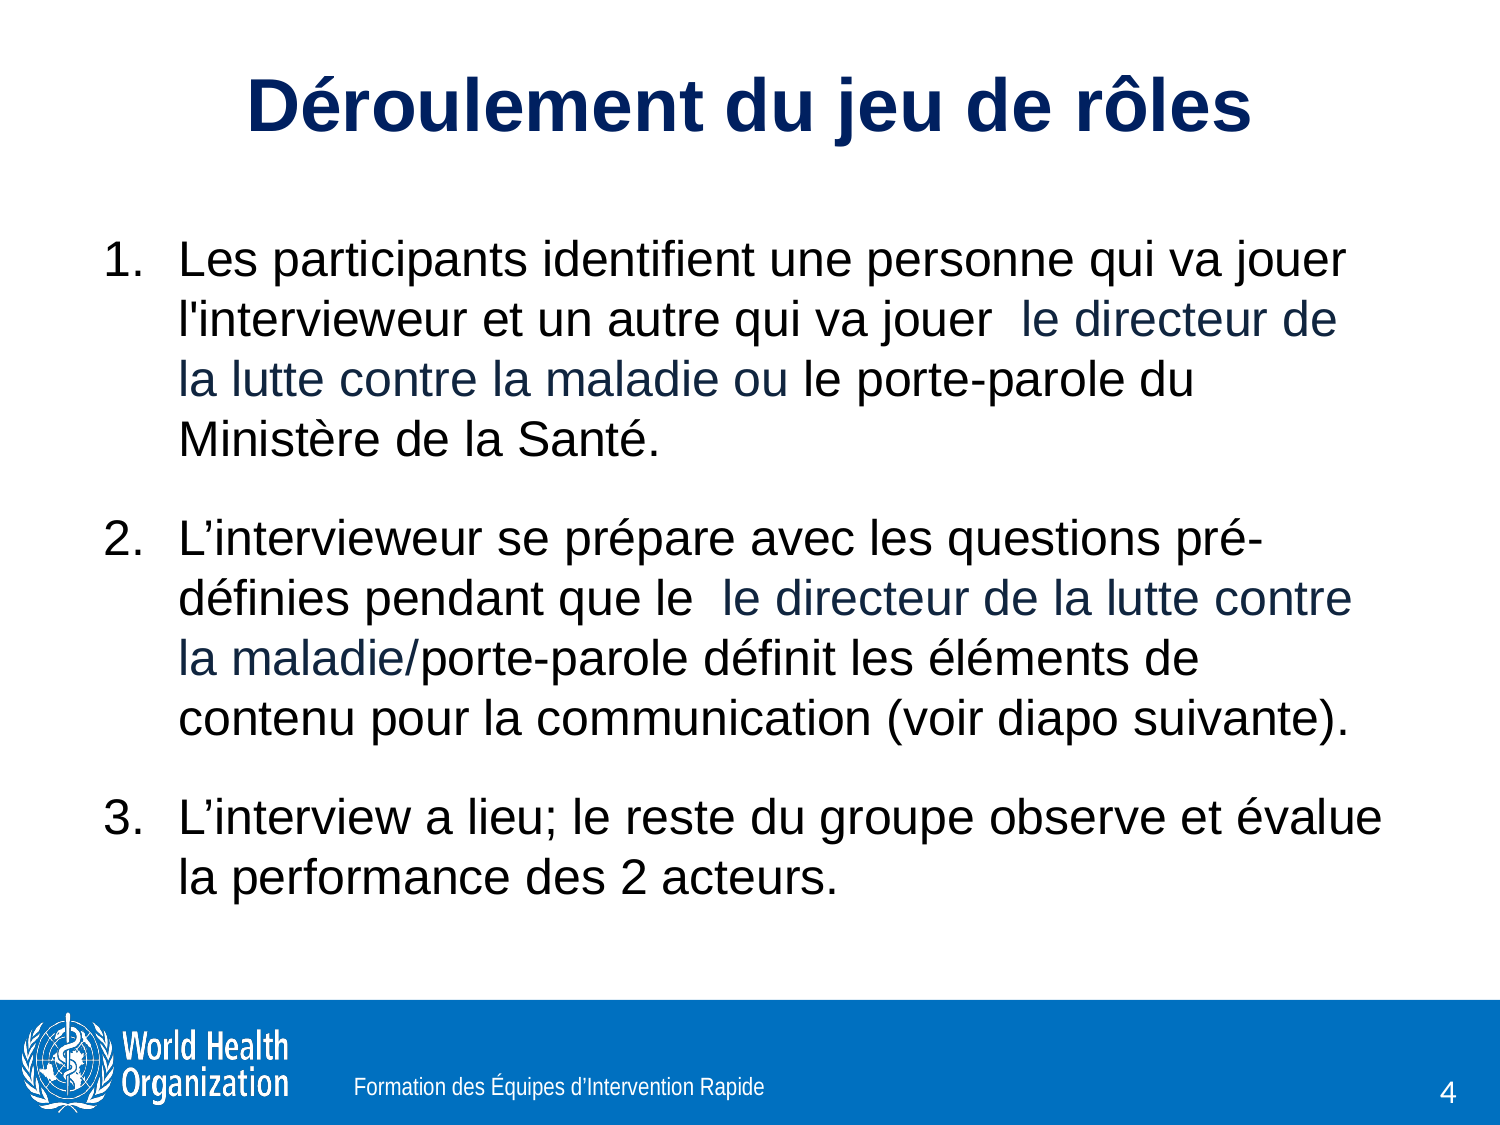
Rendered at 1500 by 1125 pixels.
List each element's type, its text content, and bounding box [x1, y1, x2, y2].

title Déroulement du jeu de rôles [75, 7, 1425, 195]
picture [21, 1012, 288, 1113]
list Les participants identifient une personne qui va jouer l'intervieweur et un autre qui va jouer le directeur de la lutte contre la maladie ou le porte-parole du Ministère de la Santé. L’intervieweur se prépare avec les questions pré-définies pendant que le le directeur de la lutte contre la maladie/porte-parole définit les éléments de contenu pour la communication (voir diapo suivante). L’interview a lieu; le reste du groupe observe et évalue la performance des 2 acteurs. [88, 149, 1402, 953]
